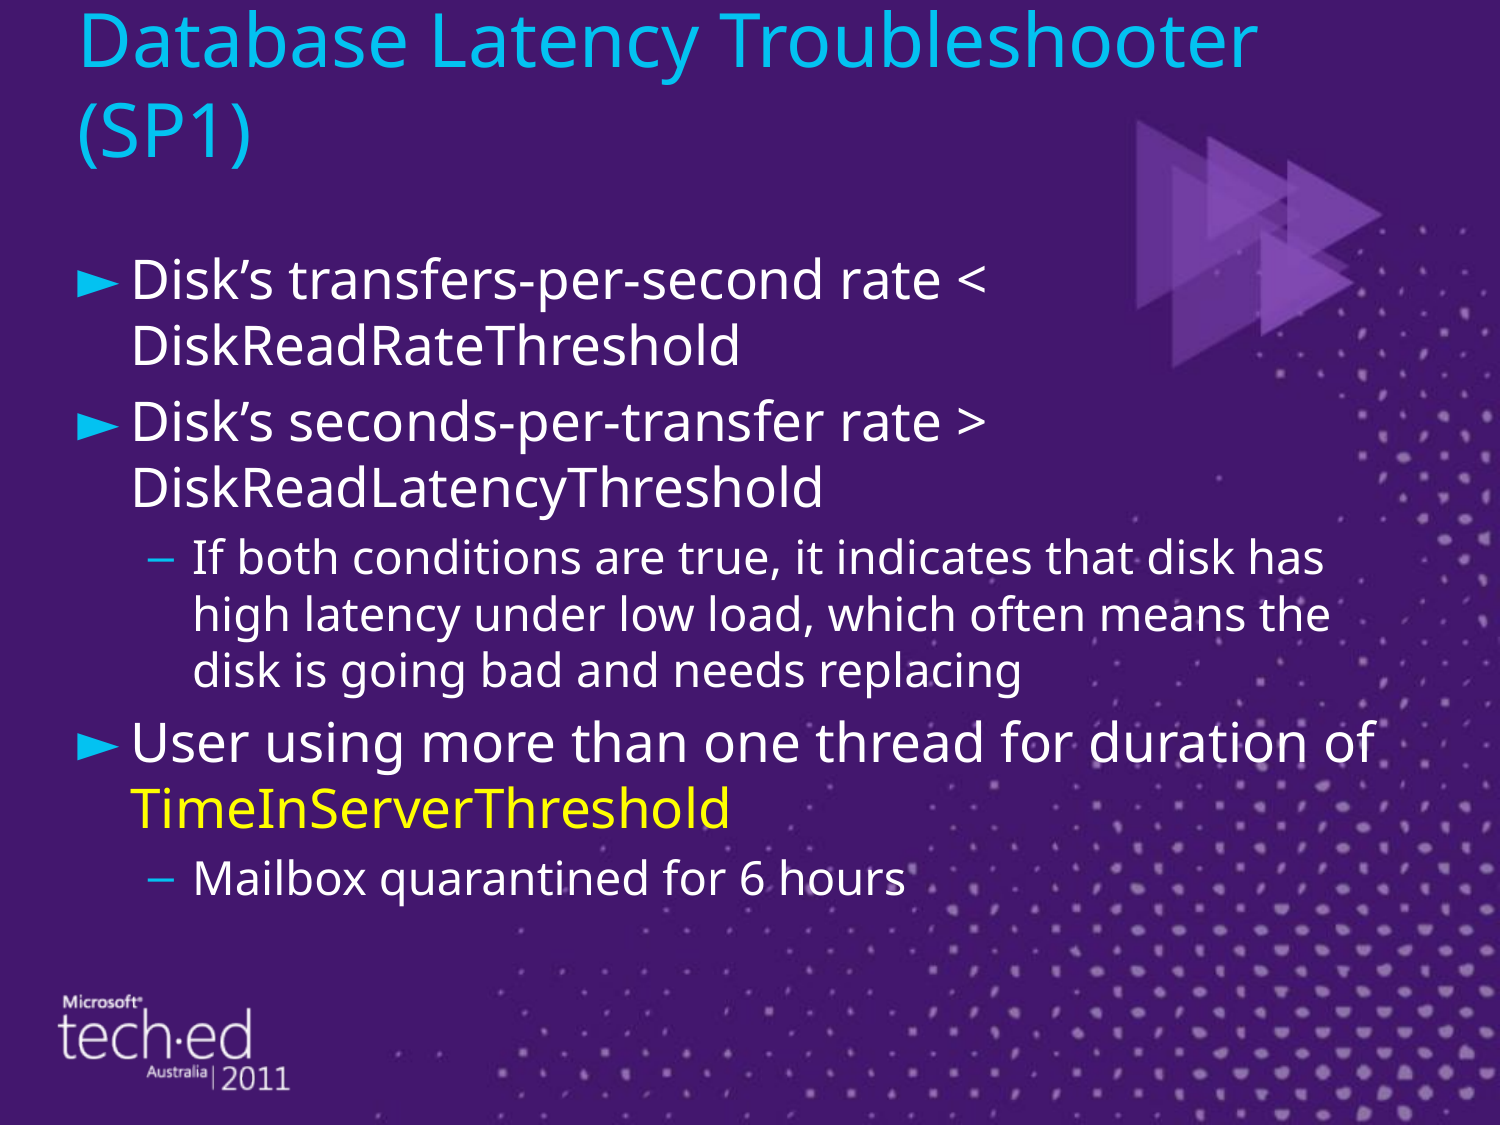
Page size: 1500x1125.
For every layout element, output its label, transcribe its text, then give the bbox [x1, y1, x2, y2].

list Disk’s transfers-per-second rate < DiskReadRateThreshold Disk’s seconds-per-transfer rate > DiskReadLatencyThreshold If both conditions are true, it indicates that disk has high latency under low load, which often means the disk is going bad and needs replacing User using more than one thread for duration of TimeInServerThreshold Mailbox quarantined for 6 hours [62, 237, 1438, 917]
picture [0, 0, 1500, 1125]
title Database Latency Troubleshooter (SP1) [62, 37, 1438, 129]
